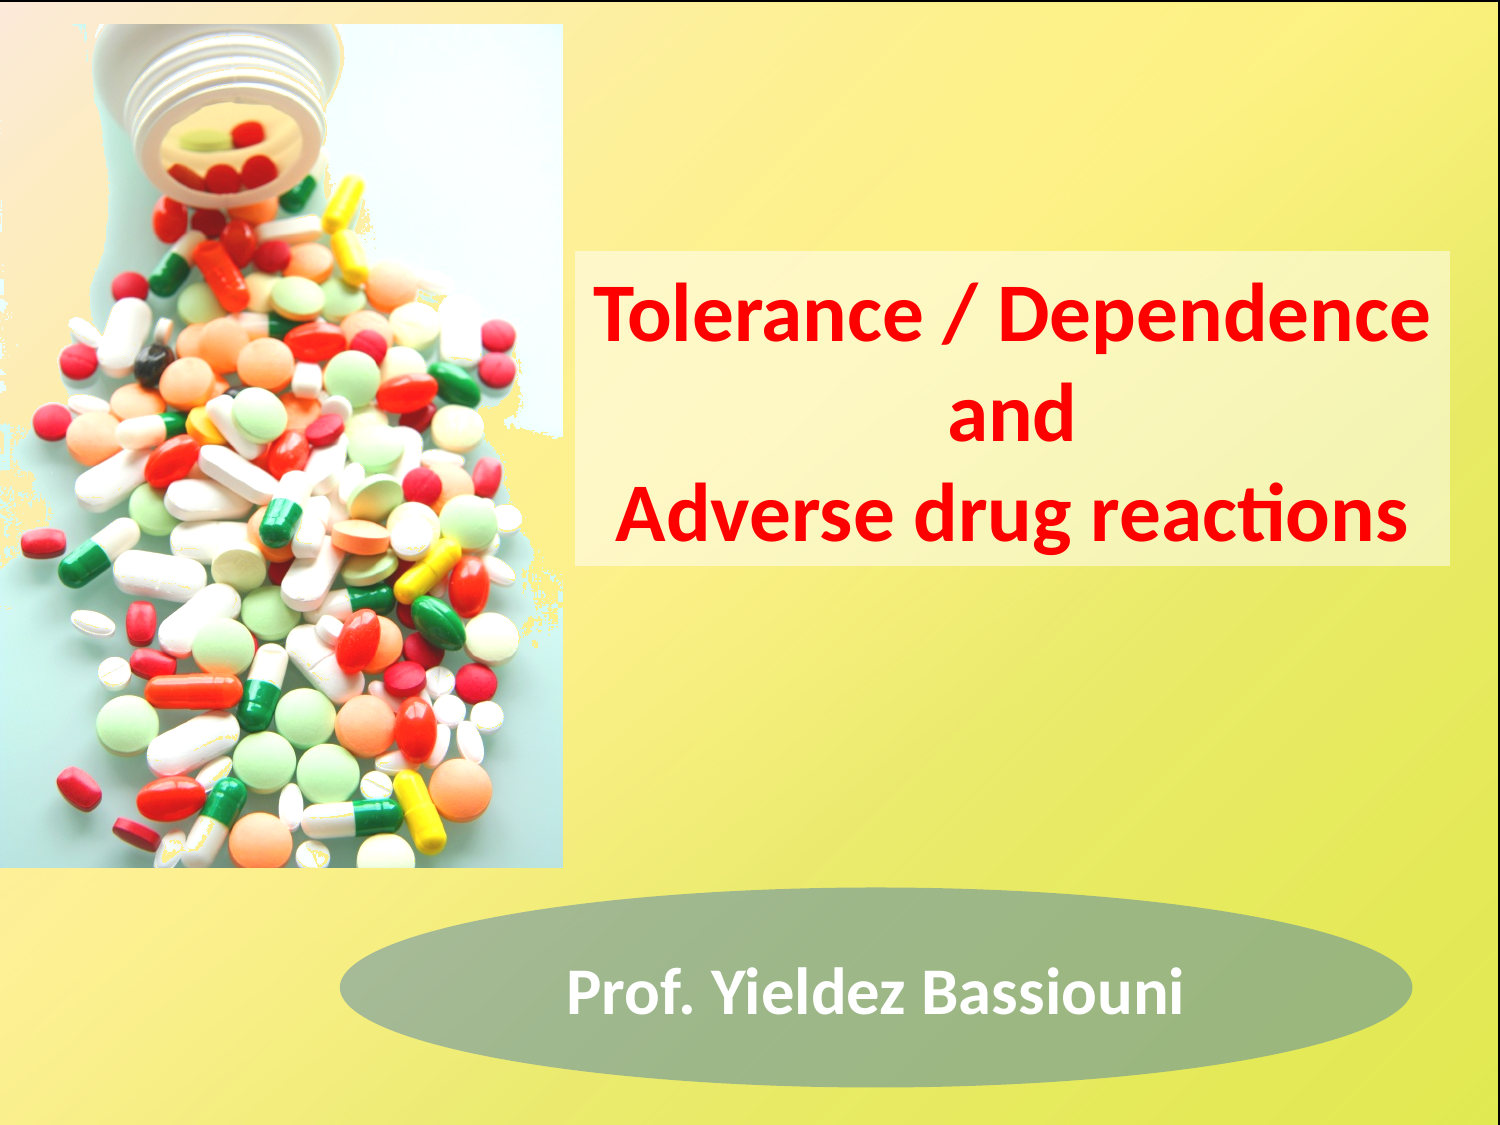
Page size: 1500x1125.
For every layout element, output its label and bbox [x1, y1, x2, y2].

picture [0, 24, 563, 868]
text_box [0, 0, 1500, 1125]
